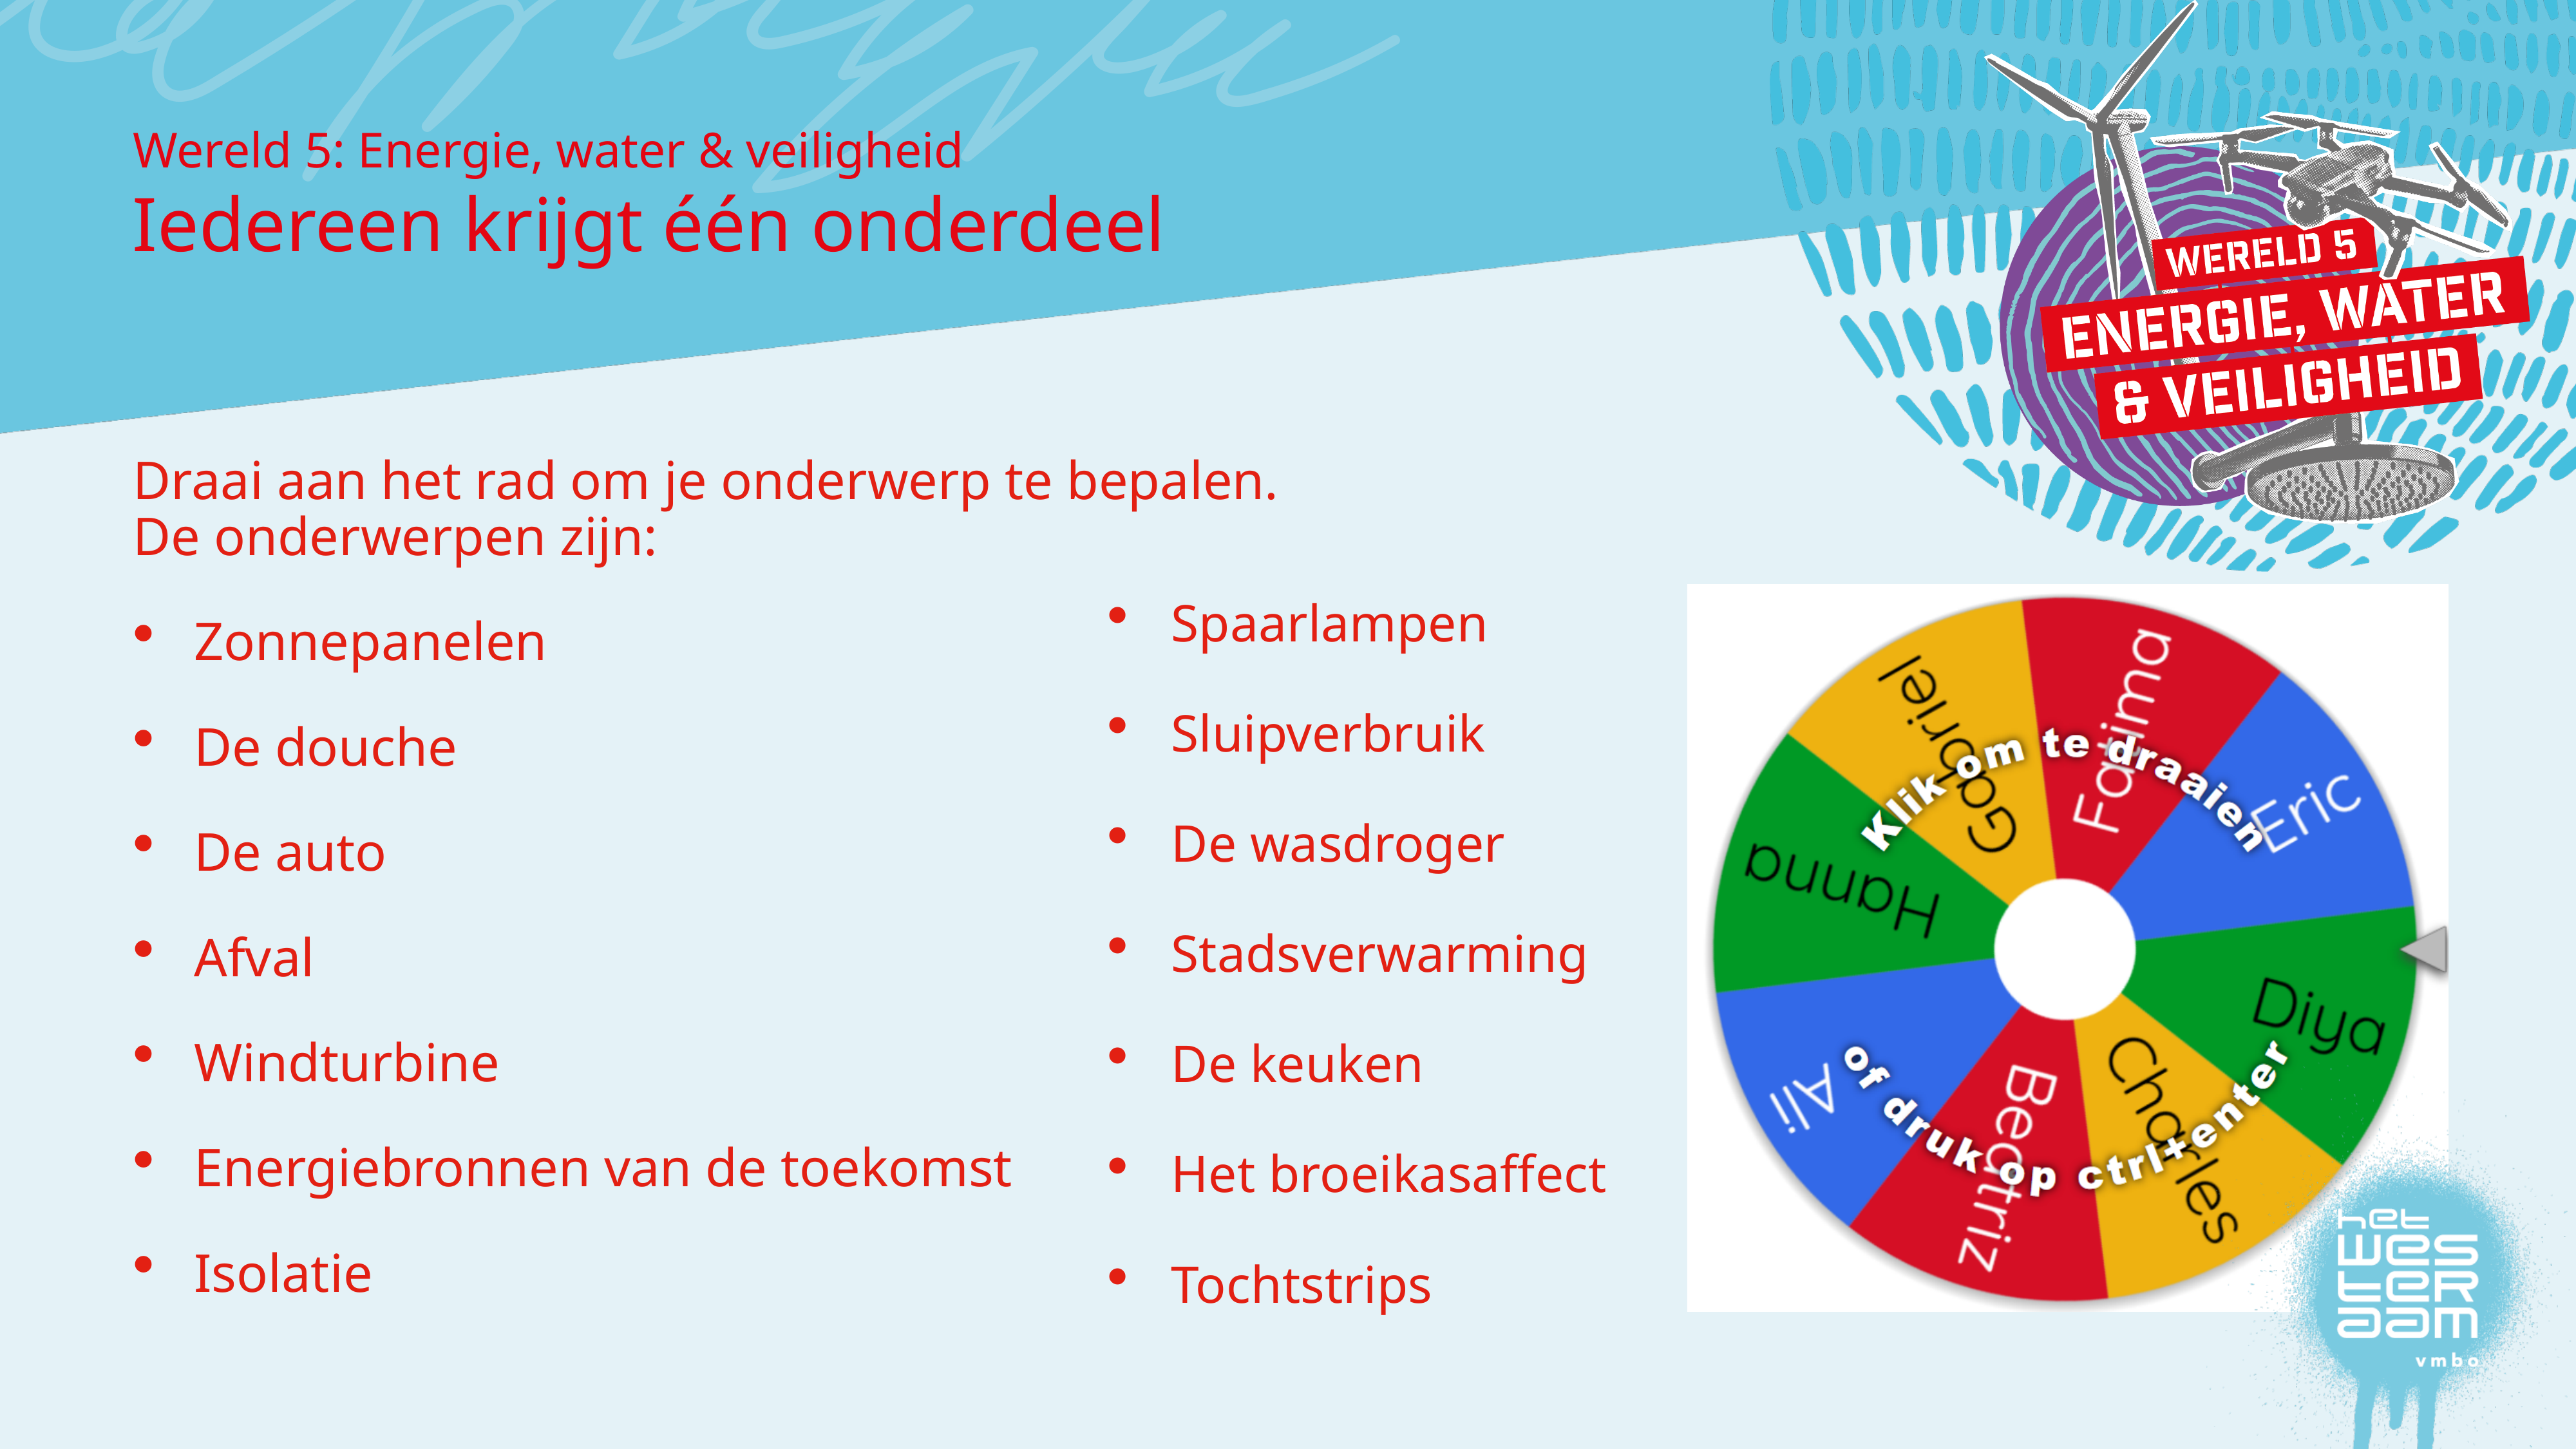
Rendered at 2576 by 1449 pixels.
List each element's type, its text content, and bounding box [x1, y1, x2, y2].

text_box Spaarlampen Sluipverbruik De wasdroger Stadsverwarming De keuken Het broeikasaffect Tochtstrips [1102, 592, 2206, 1320]
list Draai aan het rad om je onderwerp te bepalen. De onderwerpen zijn: Zonnepanelen De douche De auto Afval Windturbine Energiebronnen van de toekomst Isolatie [127, 448, 1326, 1321]
picture [0, 0, 2576, 572]
picture [1687, 584, 2576, 1449]
